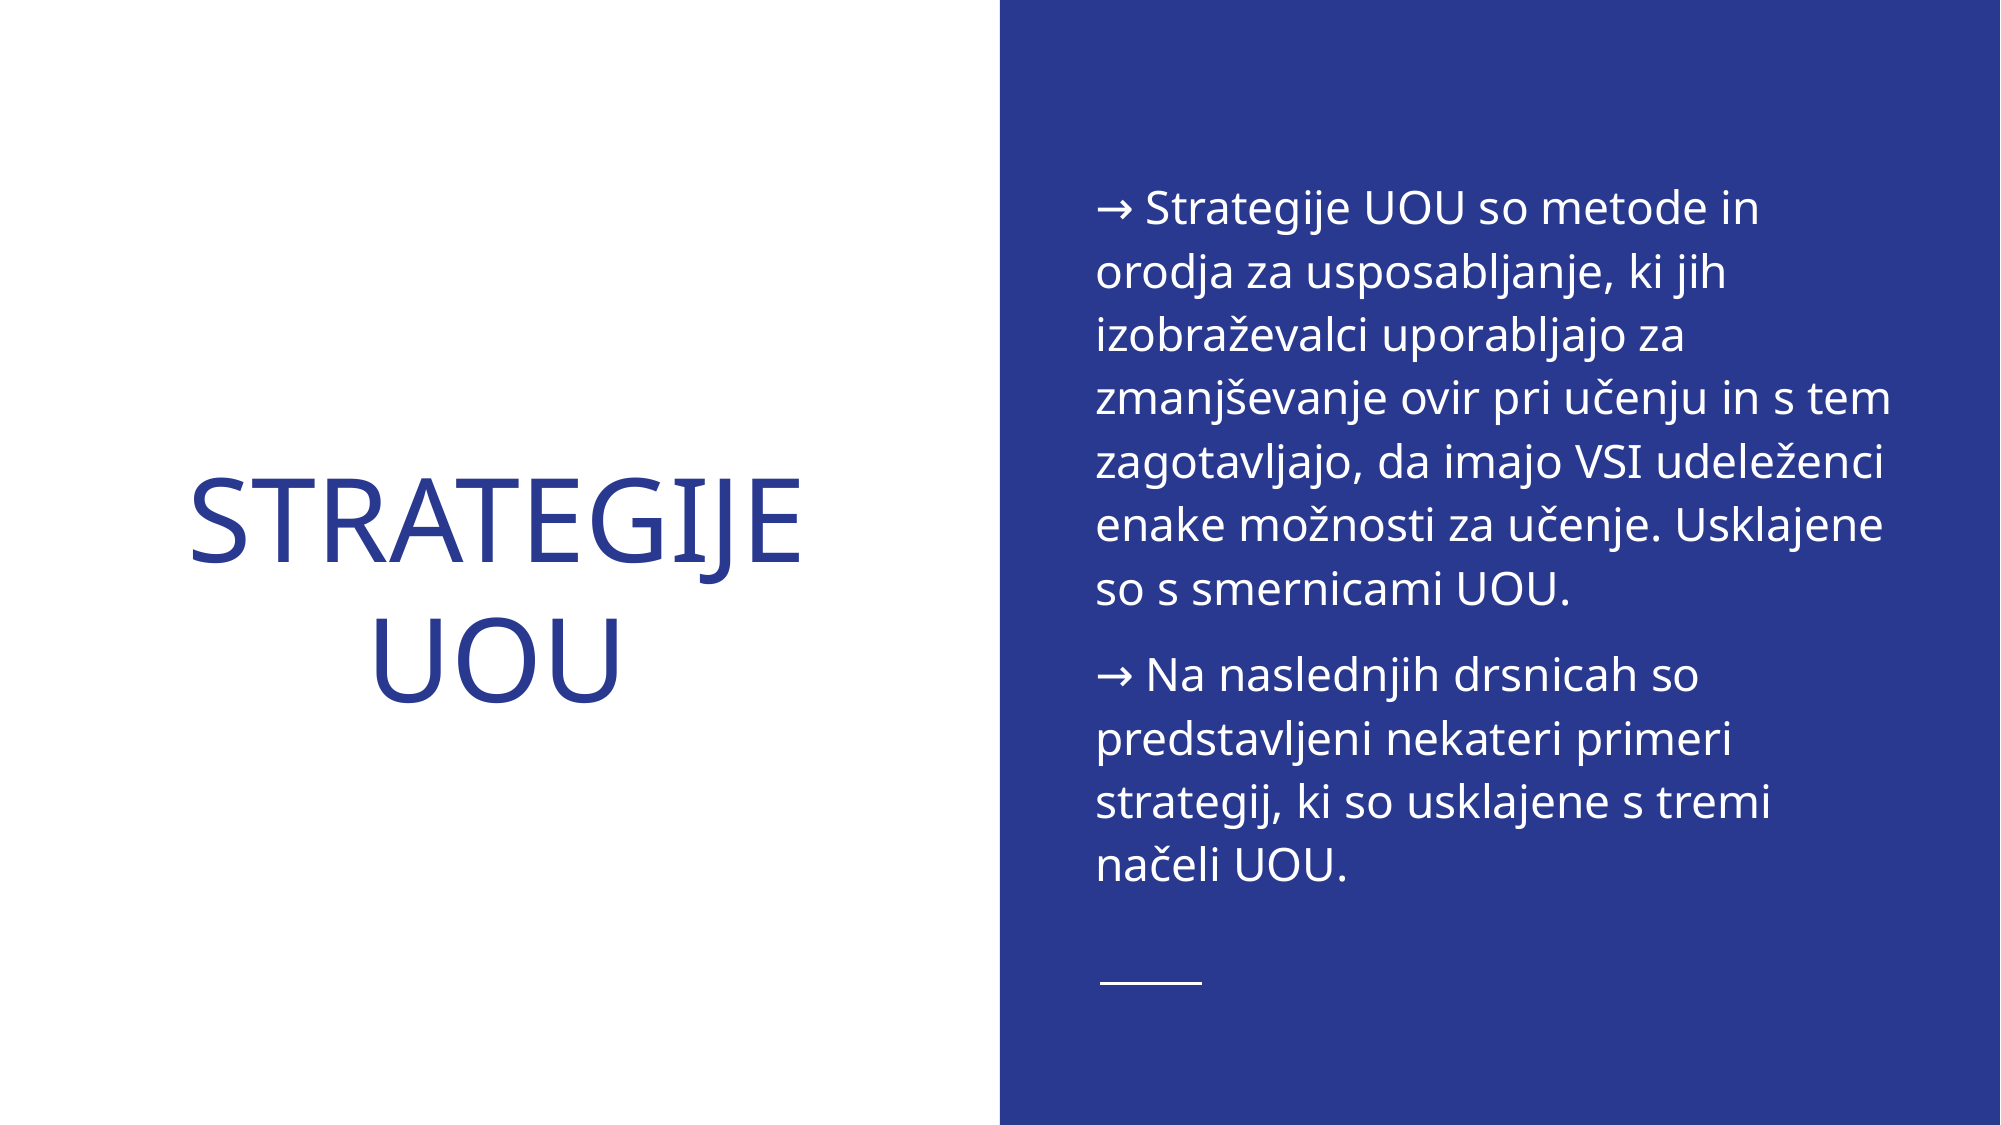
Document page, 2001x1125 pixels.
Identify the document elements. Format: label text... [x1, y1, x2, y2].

title STRATEGIJE UOU [54, 391, 940, 734]
list → Strategije UOU so metode in orodja za usposabljanje, ki jih izobraževalci uporabljajo za zmanjševanje ovir pri učenju in s tem zagotavljajo, da imajo VSI udeleženci enake možnosti za učenje. Usklajene so s smernicami UOU. → Na naslednjih drsnicah so predstavljeni nekateri primeri strategij, ki so usklajene s tremi načeli UOU. [1080, 158, 1920, 967]
